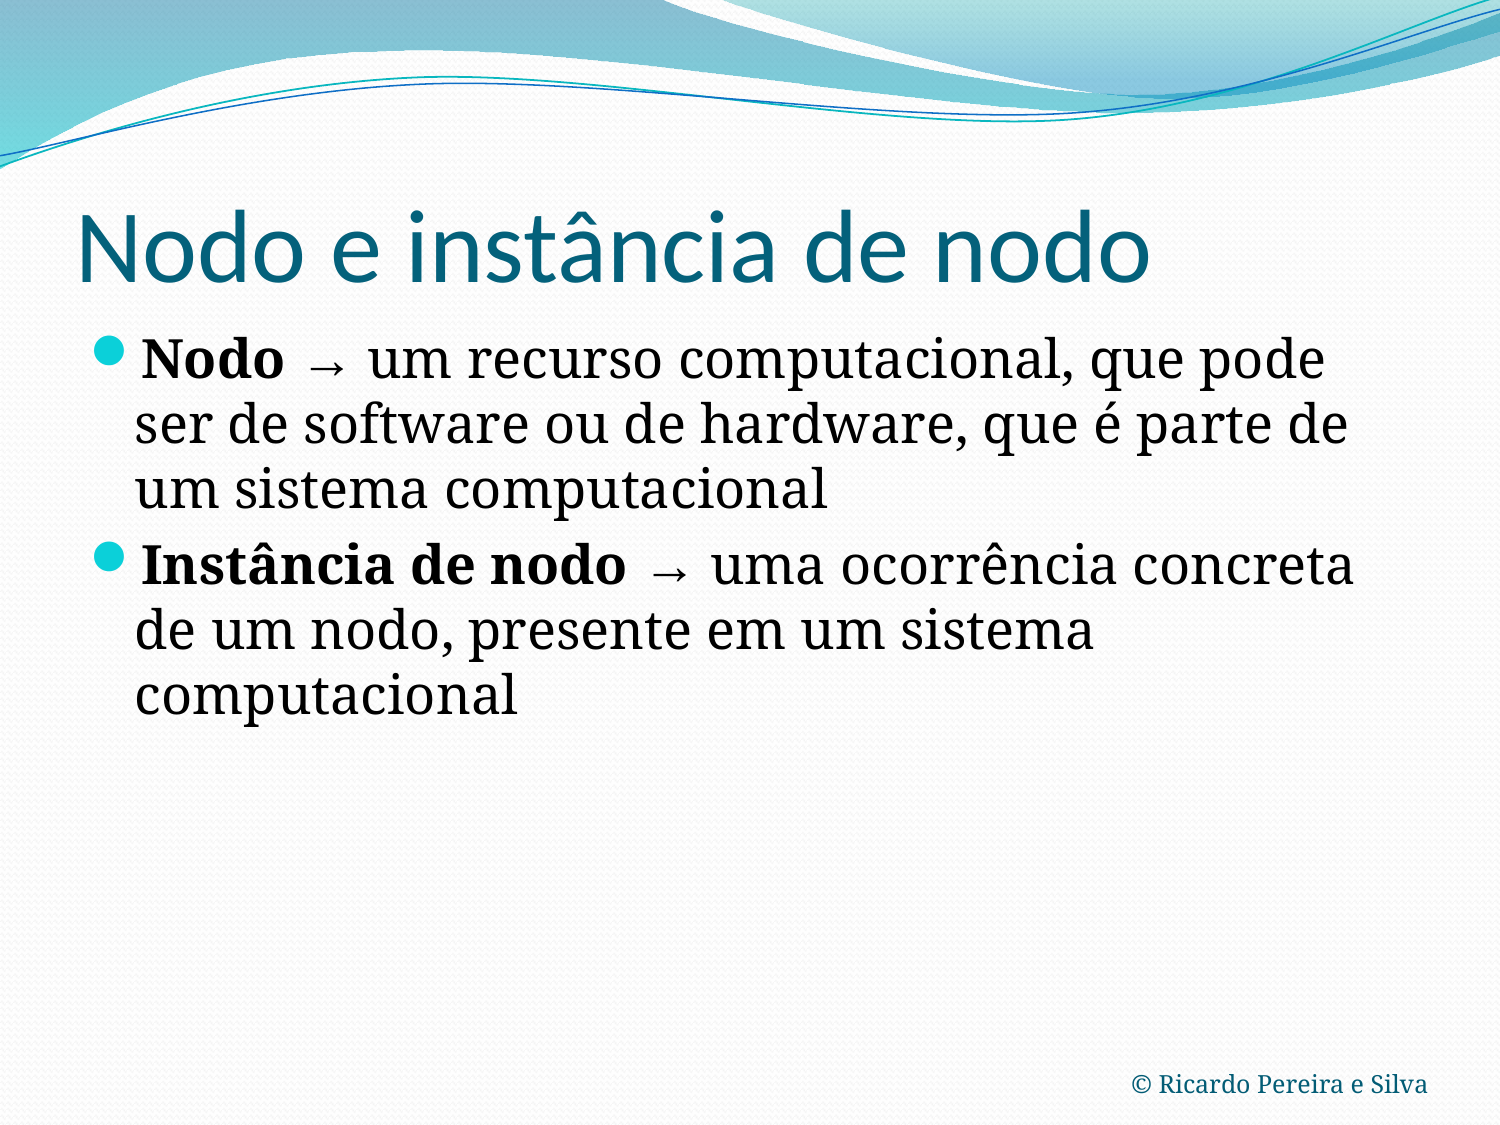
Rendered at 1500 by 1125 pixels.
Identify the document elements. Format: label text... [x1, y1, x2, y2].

list Nodo → um recurso computacional, que pode ser de software ou de hardware, que é parte de um sistema computacional Instância de nodo → uma ocorrência concreta de um nodo, presente em um sistema computacional [75, 317, 1425, 1038]
footer © Ricardo Pereira e Silva [1101, 1042, 1429, 1103]
title Nodo e instância de nodo [75, 115, 1425, 303]
